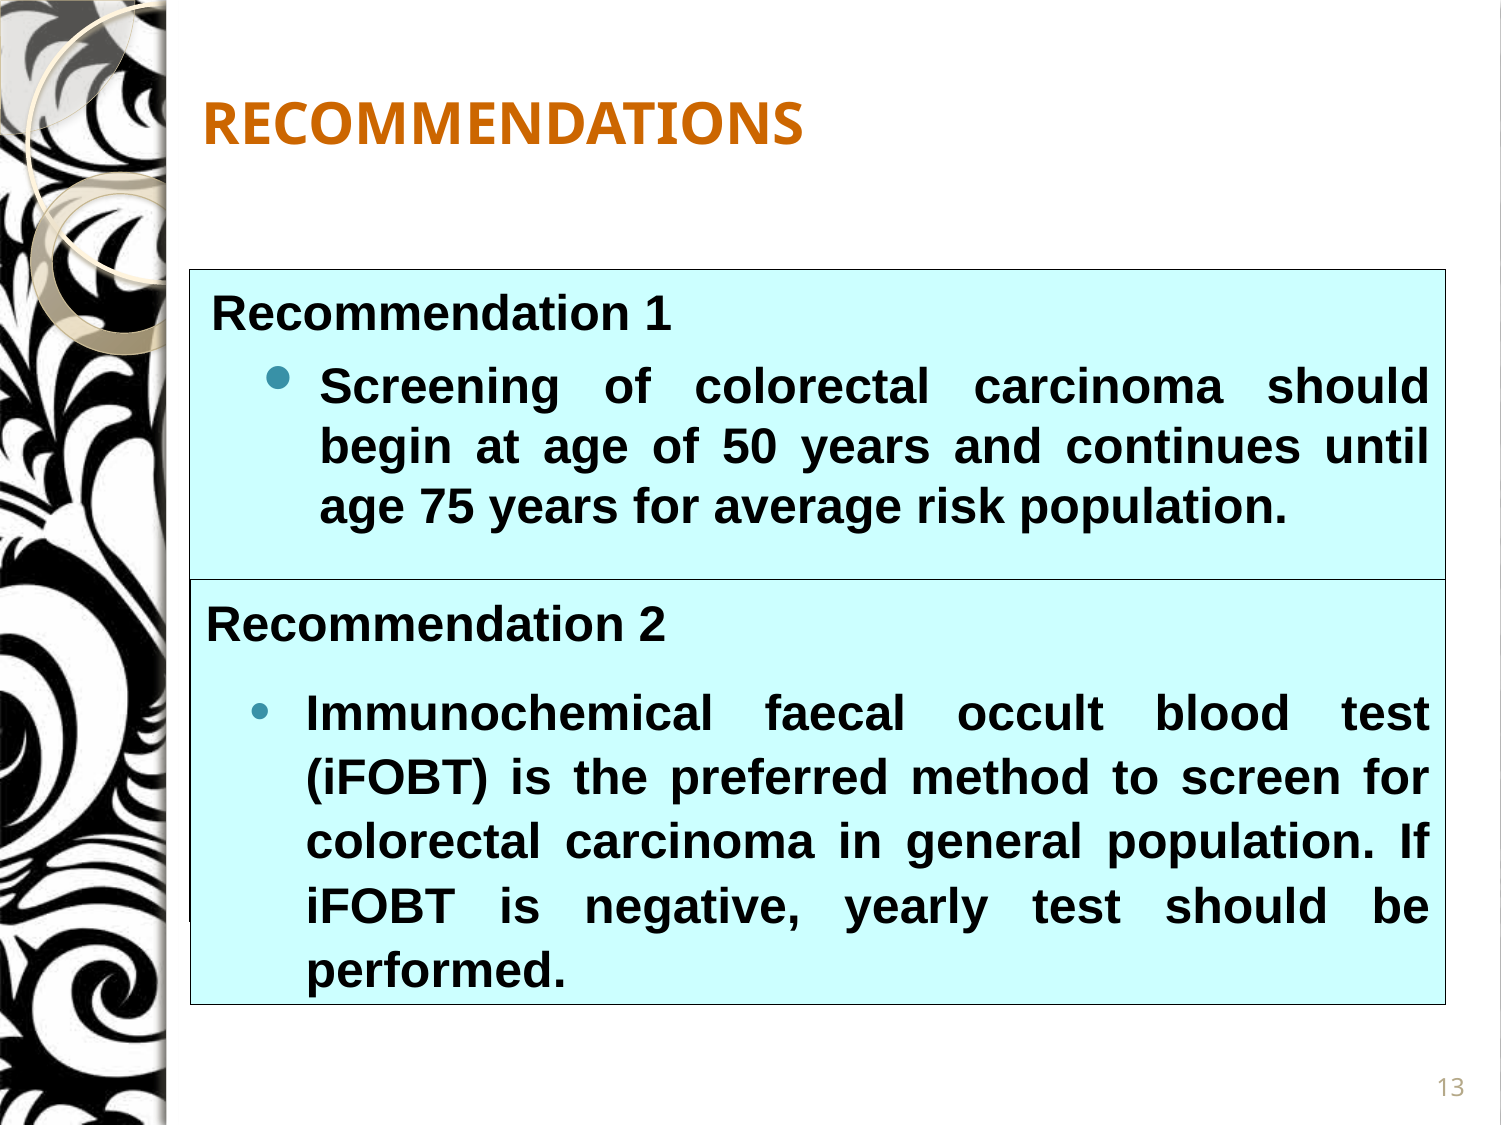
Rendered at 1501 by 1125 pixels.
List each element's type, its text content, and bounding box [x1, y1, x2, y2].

slide_number 13 [1413, 1034, 1489, 1113]
picture [136, 0, 159, 4]
picture [32, 13, 158, 207]
picture [0, 134, 162, 1125]
title RECOMMENDATIONS [187, 9, 1403, 233]
picture [53, 241, 158, 332]
picture [62, 195, 158, 279]
text_box Recommendation 2 Immunochemical faecal occult blood test (iFOBT) is the preferred method to screen for colorectal carcinoma in general population. If iFOBT is negative, yearly test should be performed. [190, 579, 1446, 1005]
list Recommendation 1 Screening of colorectal carcinoma should begin at age of 50 years and continues until age 75 years for average risk population. [189, 269, 1446, 922]
